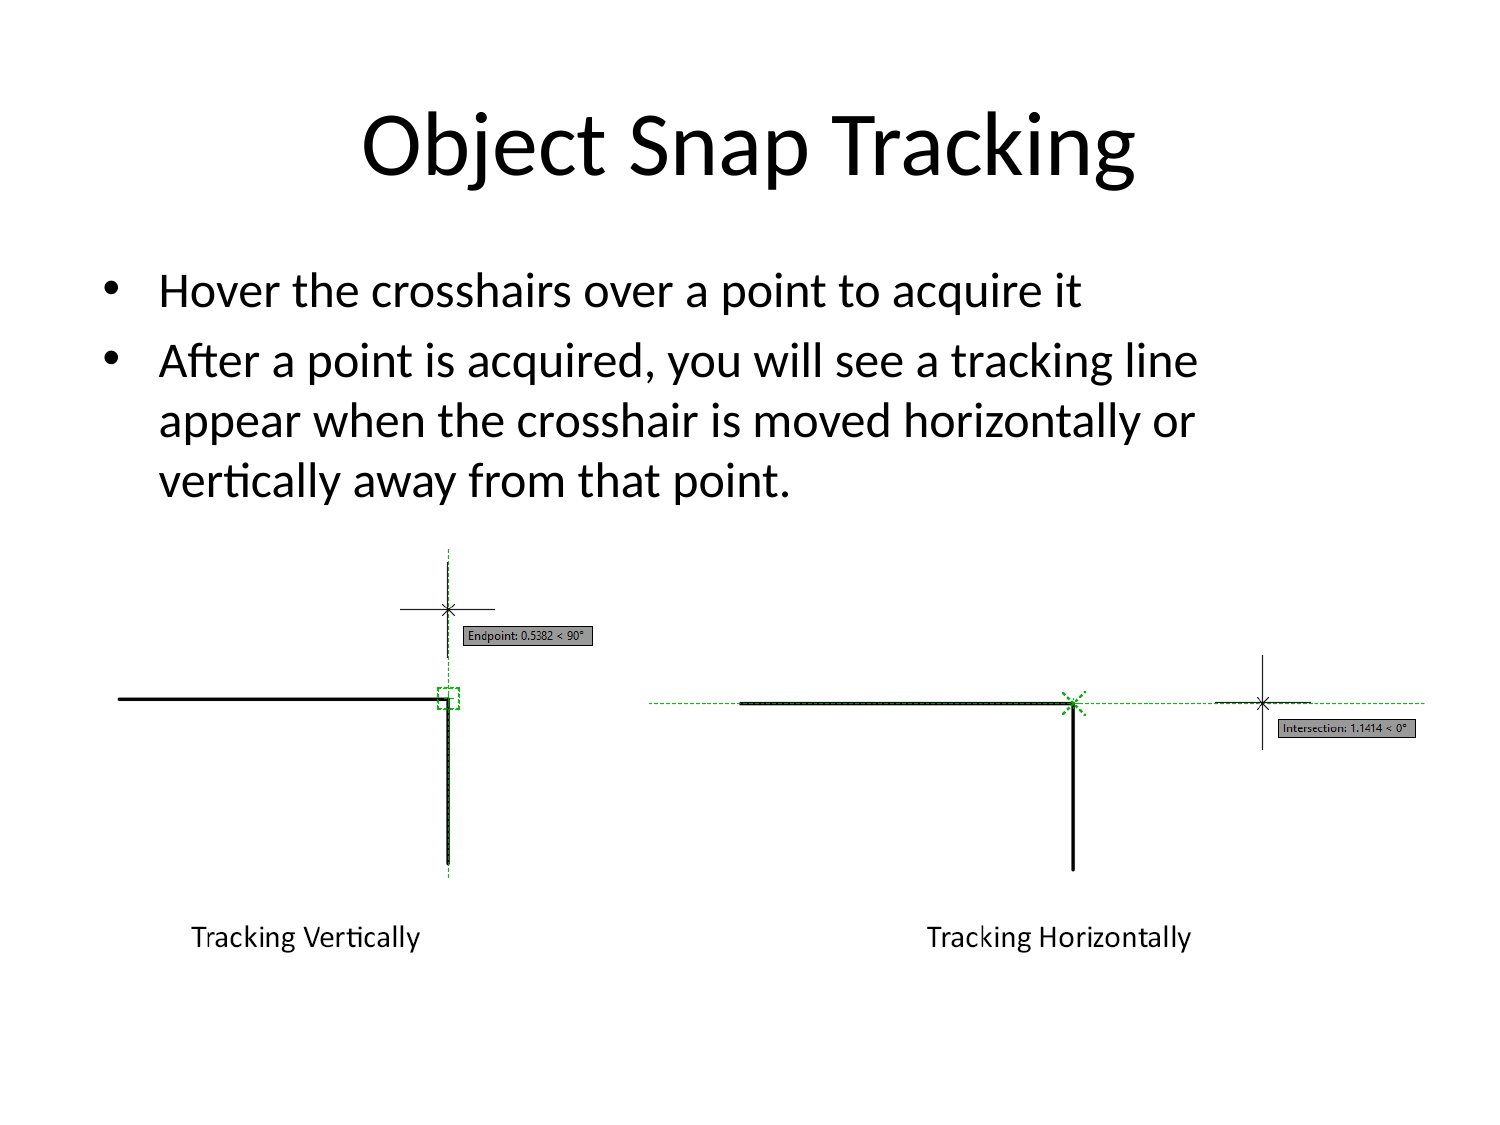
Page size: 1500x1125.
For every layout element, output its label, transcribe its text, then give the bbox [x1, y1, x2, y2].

title Object Snap Tracking [75, 45, 1425, 233]
picture [97, 548, 1426, 967]
list Hover the crosshairs over a point to acquire it After a point is acquired, you will see a tracking line appear when the crosshair is moved horizontally or vertically away from that point. [87, 249, 1313, 950]
